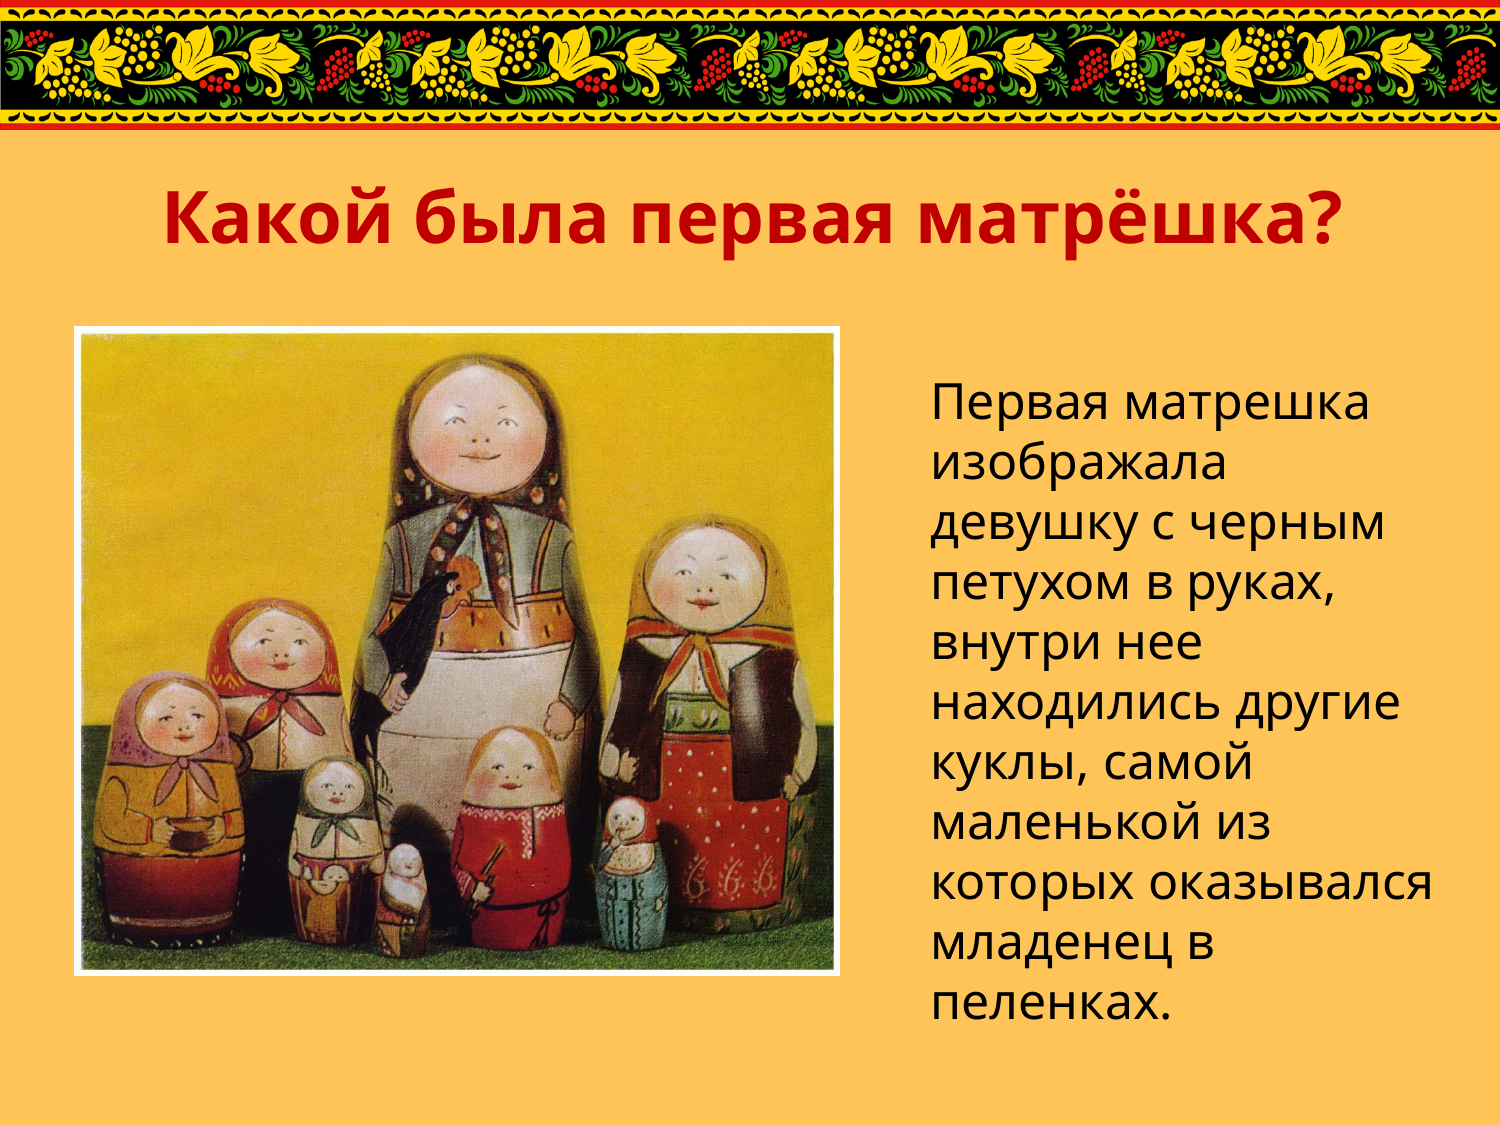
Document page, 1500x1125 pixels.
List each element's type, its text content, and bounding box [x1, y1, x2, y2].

list Первая матрешка изображала девушку с черным петухом в руках, внутри нее находились другие куклы, самой маленькой из которых оказывался младенец в пеленках. [915, 361, 1463, 1083]
picture [0, 0, 1500, 1125]
title Какой была первая матрёшка? [77, 137, 1427, 292]
